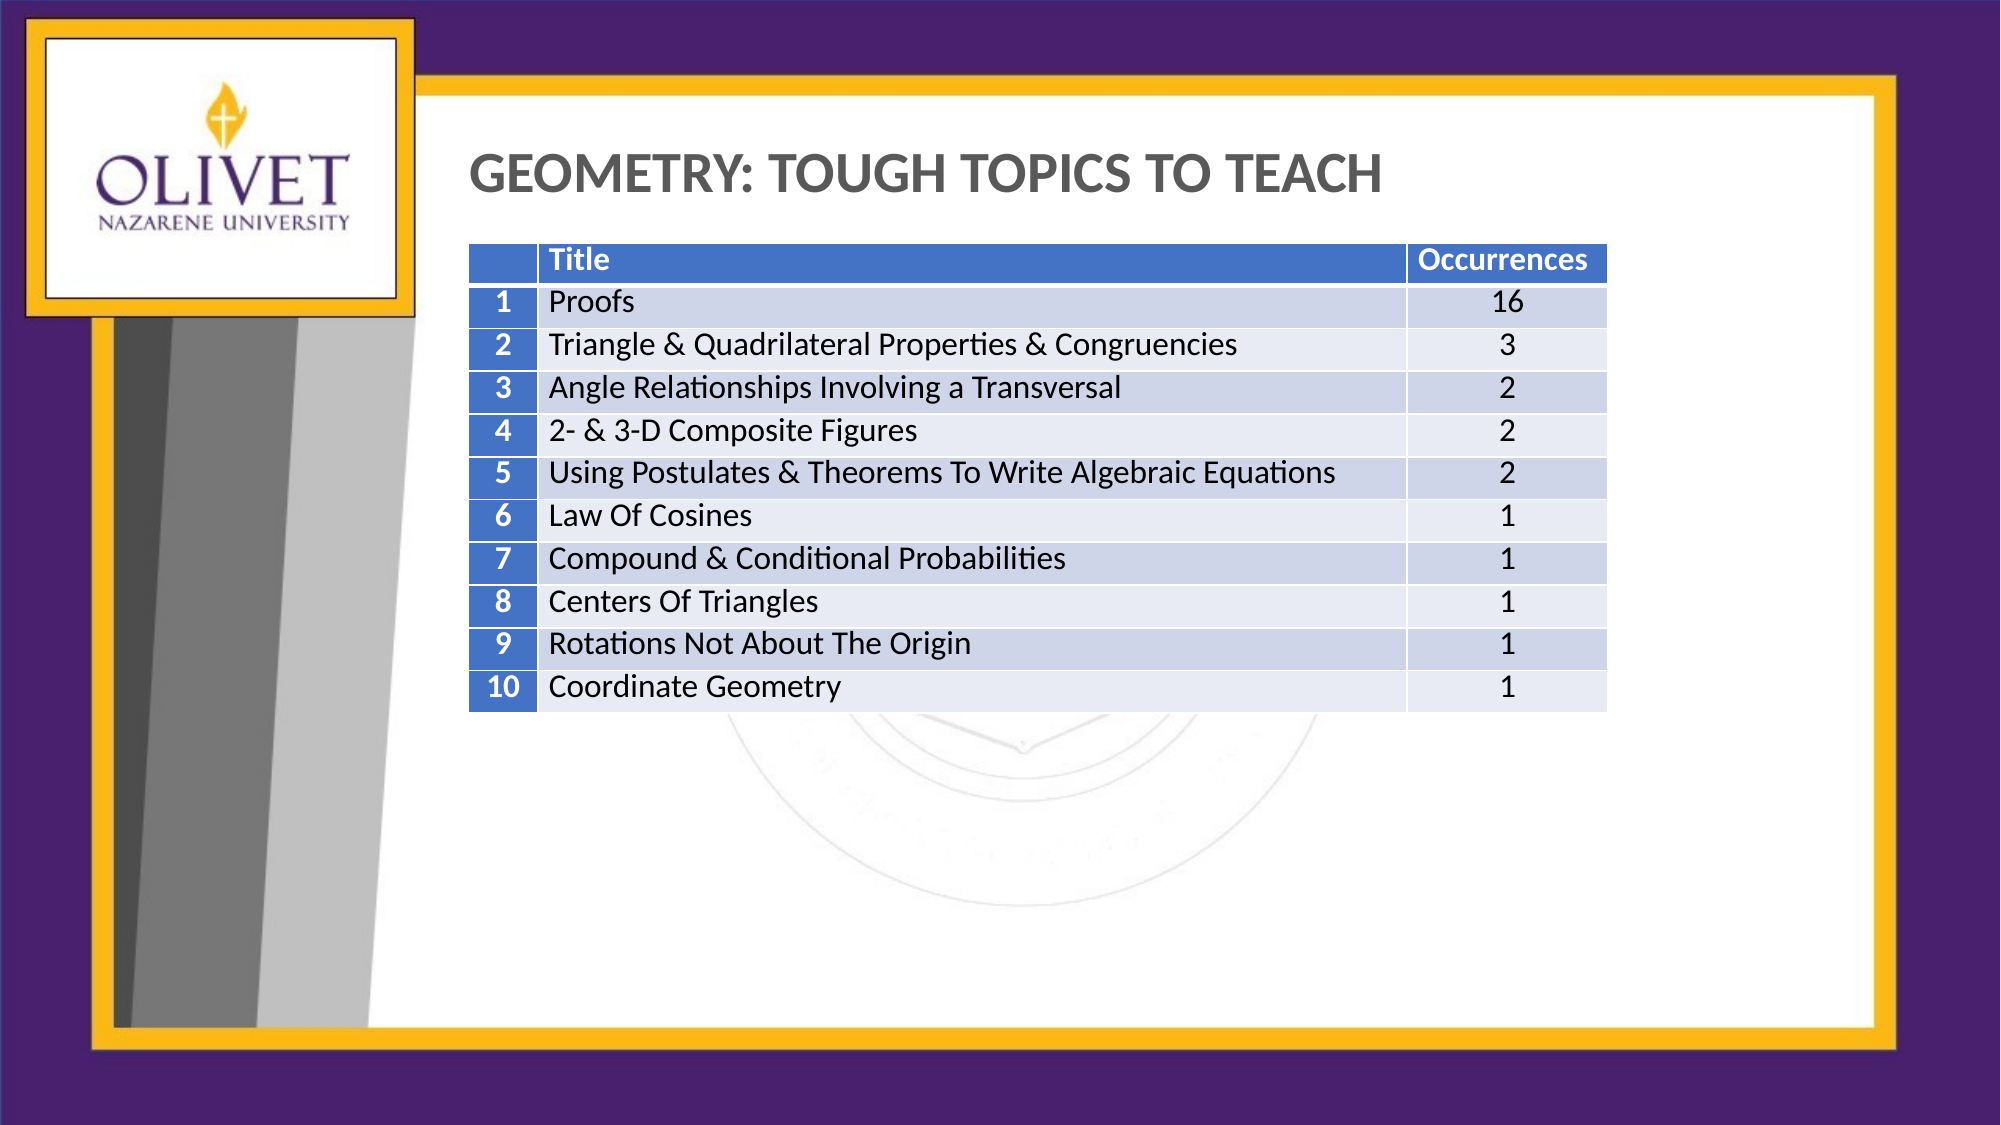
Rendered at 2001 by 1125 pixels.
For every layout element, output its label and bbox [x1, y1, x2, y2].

chart [63, 126, 1789, 1003]
picture [0, 0, 2001, 1125]
